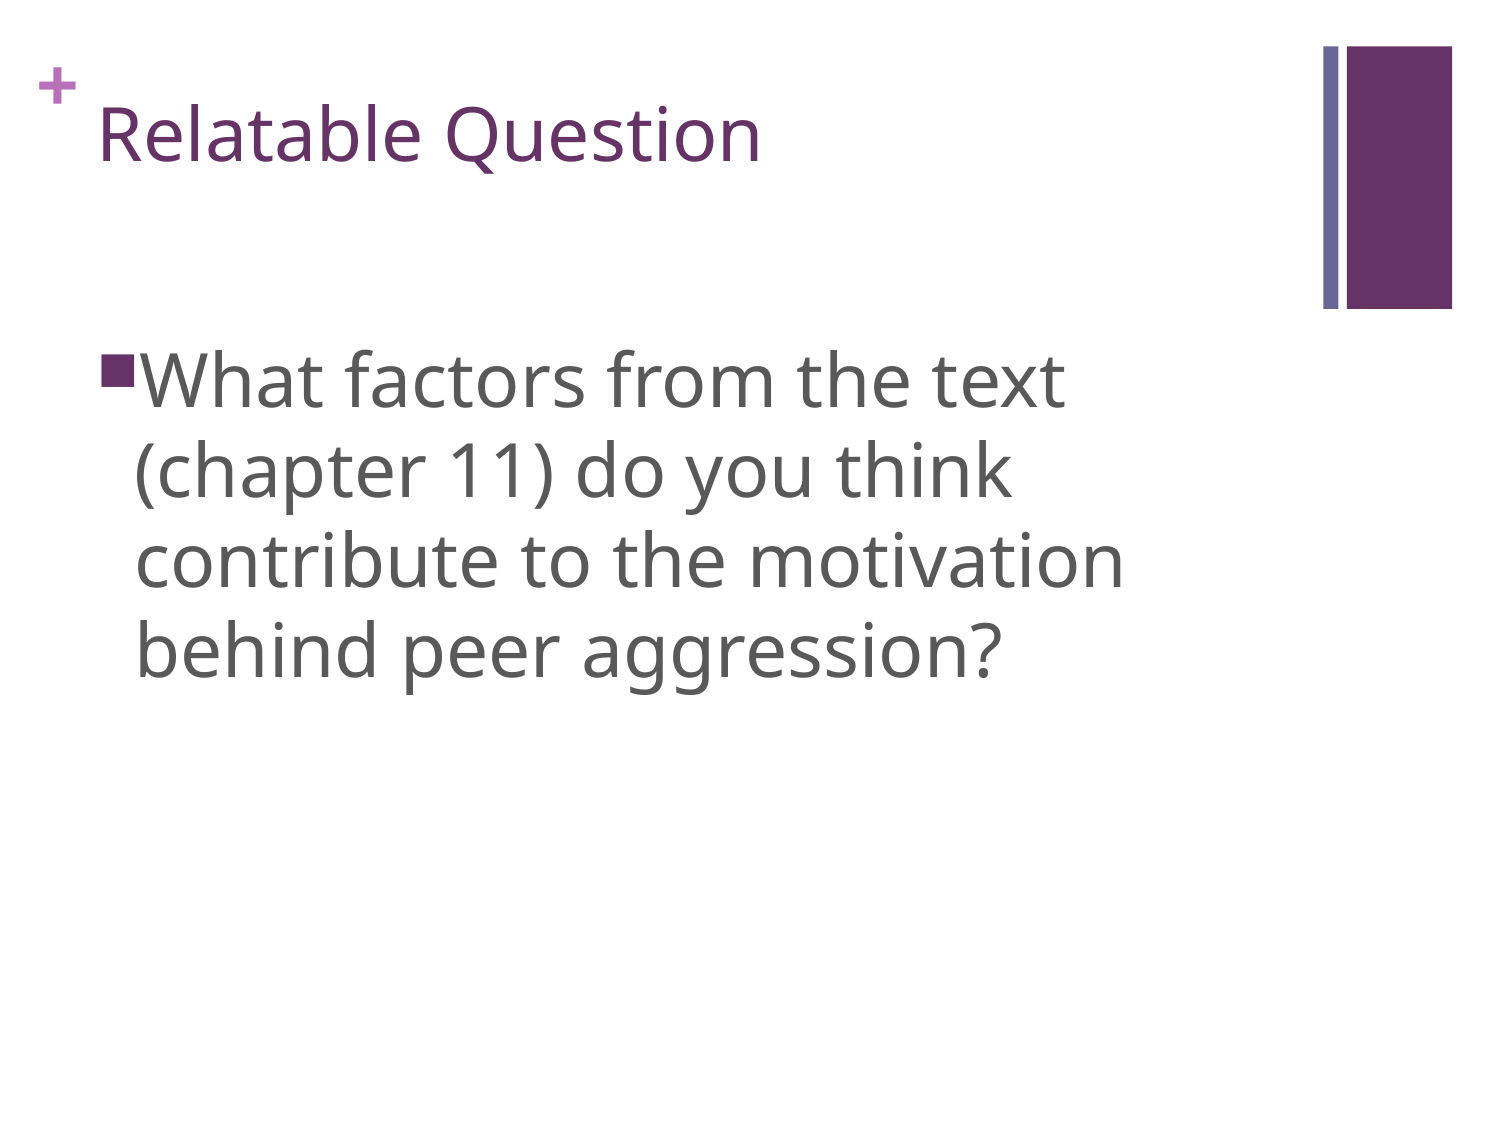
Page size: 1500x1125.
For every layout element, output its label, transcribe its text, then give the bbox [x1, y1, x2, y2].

list What factors from the text (chapter 11) do you think contribute to the motivation behind peer aggression? [81, 324, 1322, 1005]
title Relatable Question [81, 79, 1322, 263]
